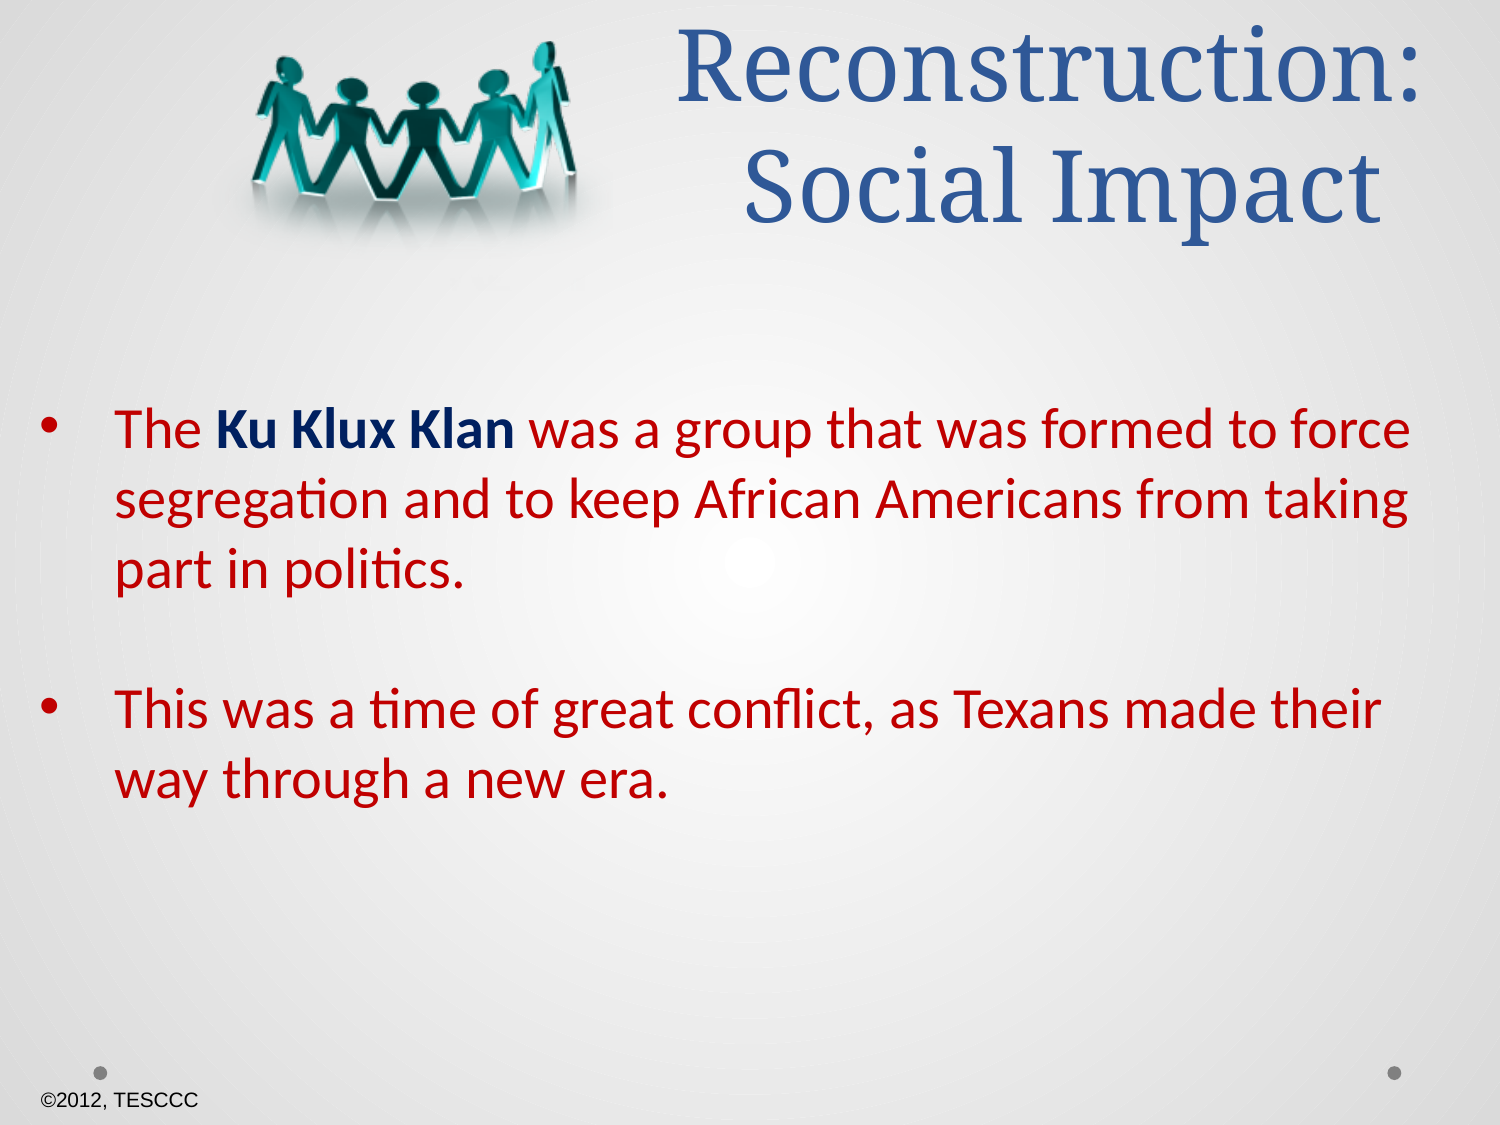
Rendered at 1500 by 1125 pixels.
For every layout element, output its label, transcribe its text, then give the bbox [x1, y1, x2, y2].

text_box ©2012, TESCCC [26, 1079, 364, 1119]
text_box The Ku Klux Klan was a group that was formed to force segregation and to keep African Americans from taking part in politics. This was a time of great conflict, as Texans made their way through a new era. [24, 312, 1475, 818]
picture [212, 41, 613, 292]
title Reconstruction: Social Impact [650, 103, 1450, 250]
